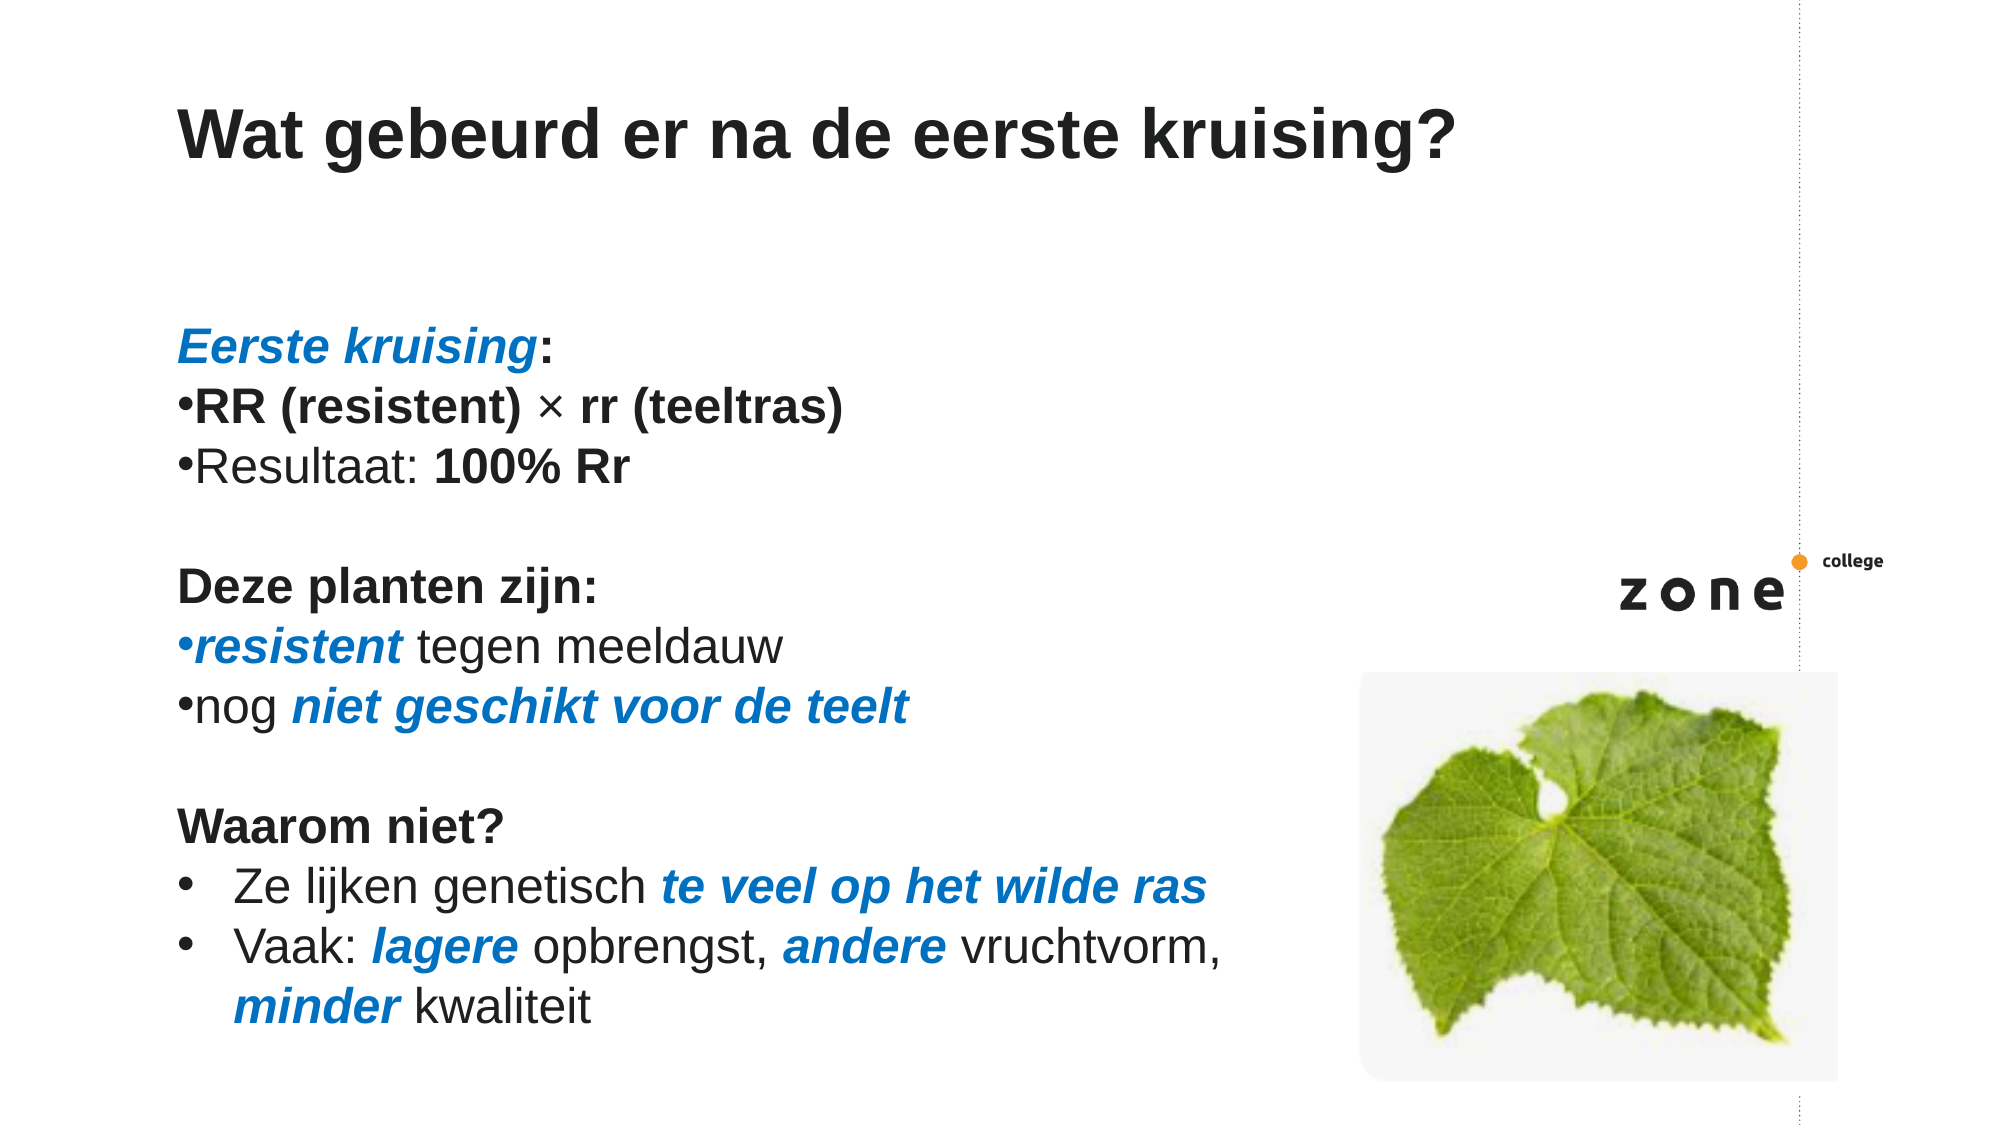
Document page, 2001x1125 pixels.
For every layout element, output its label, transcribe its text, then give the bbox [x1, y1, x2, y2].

title Wat gebeurd er na de eerste kruising? [177, 97, 1700, 261]
picture [1353, 0, 2001, 1125]
list Eerste kruising: RR (resistent) × rr (teeltras) Resultaat: 100% Rr Deze planten zijn: resistent tegen meeldauw nog niet geschikt voor de teelt Waarom niet? Ze lijken genetisch te veel op het wilde ras Vaak: lagere opbrengst, andere vruchtvorm, minder kwaliteit [177, 313, 1269, 1091]
